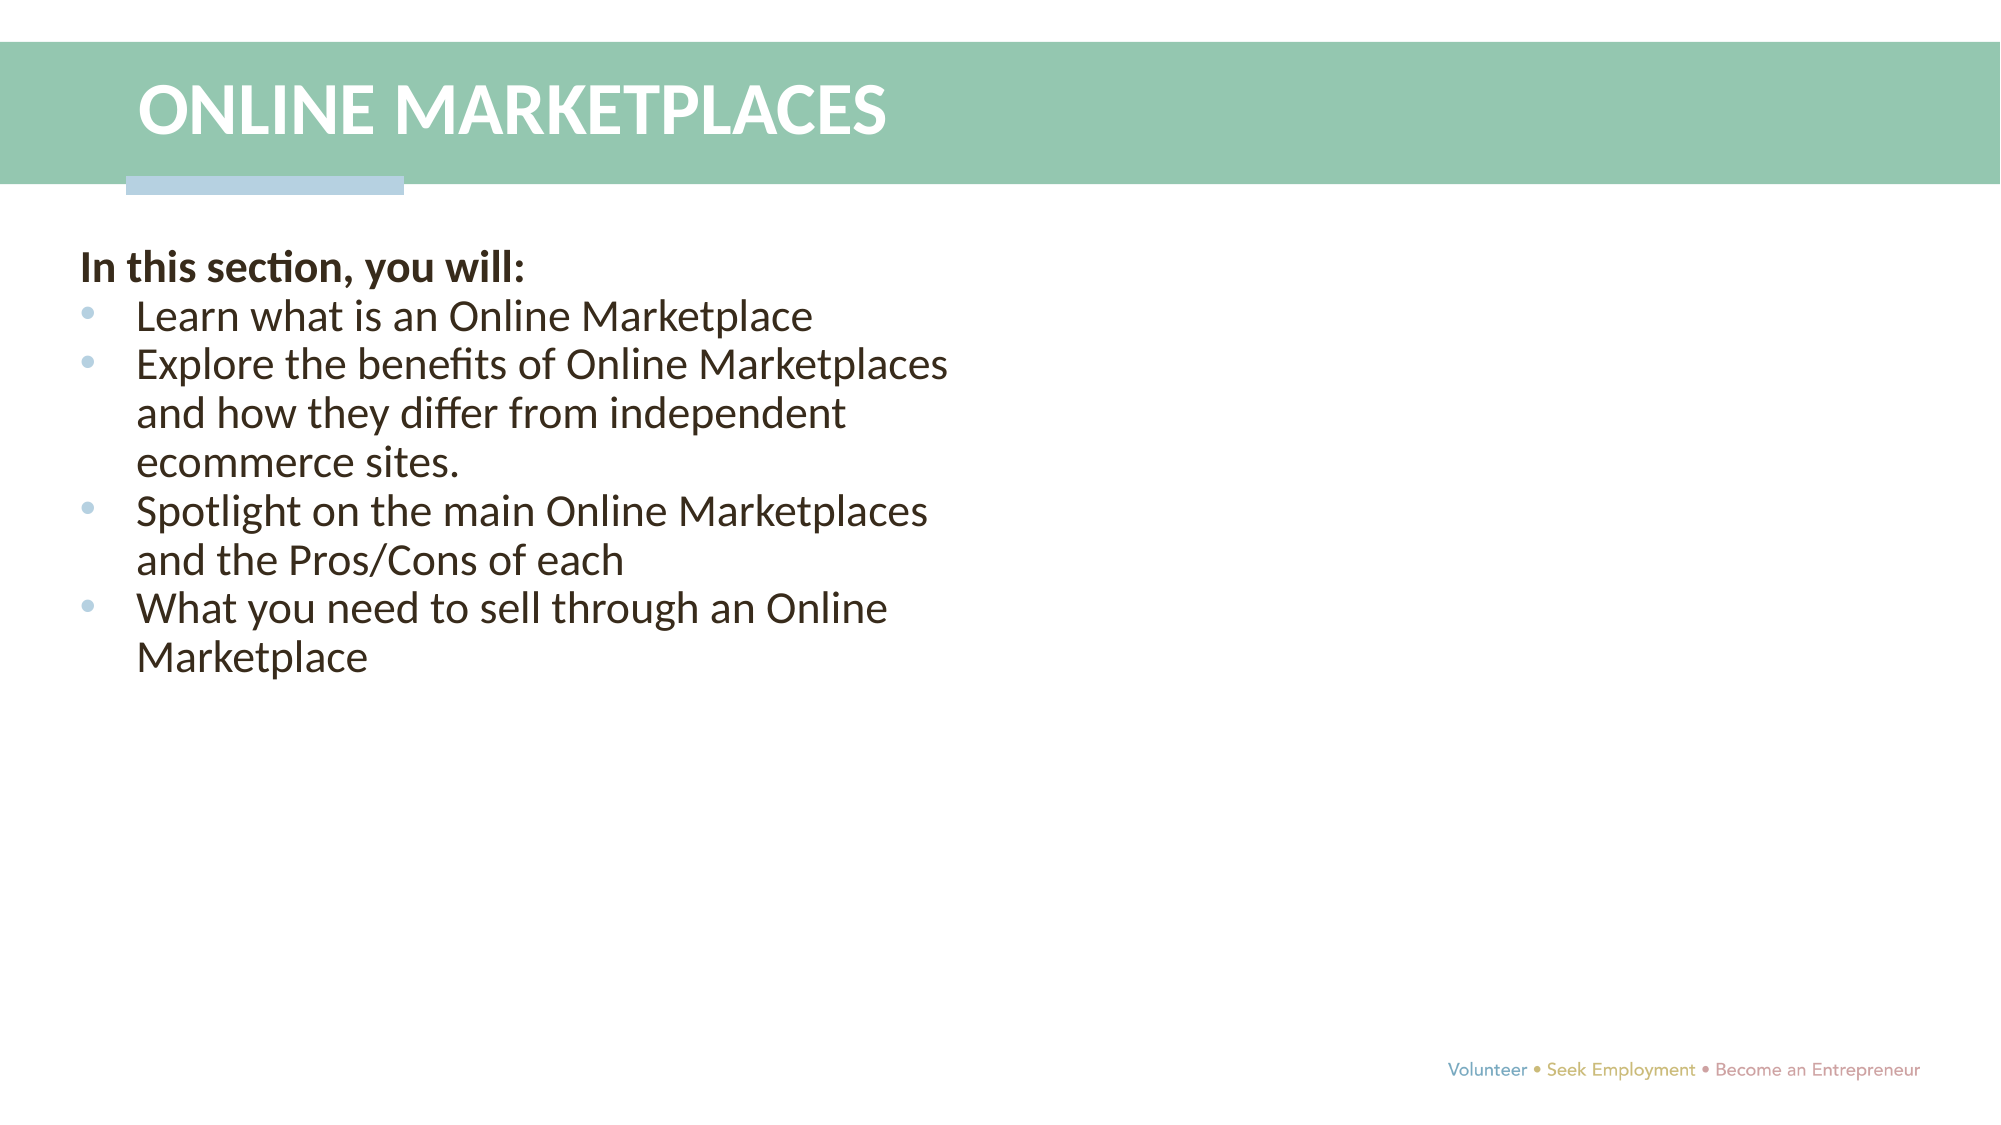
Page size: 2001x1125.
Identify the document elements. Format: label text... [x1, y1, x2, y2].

list ONLINE MARKETPLACES [123, 51, 1913, 170]
text_box In this section, you will: Learn what is an Online Marketplace Explore the benefits of Online Marketplaces and how they differ from independent ecommerce sites. Spotlight on the main Online Marketplaces and the Pros/Cons of each What you need to sell through an Online Marketplace [64, 235, 978, 648]
picture [1418, 1046, 1971, 1103]
